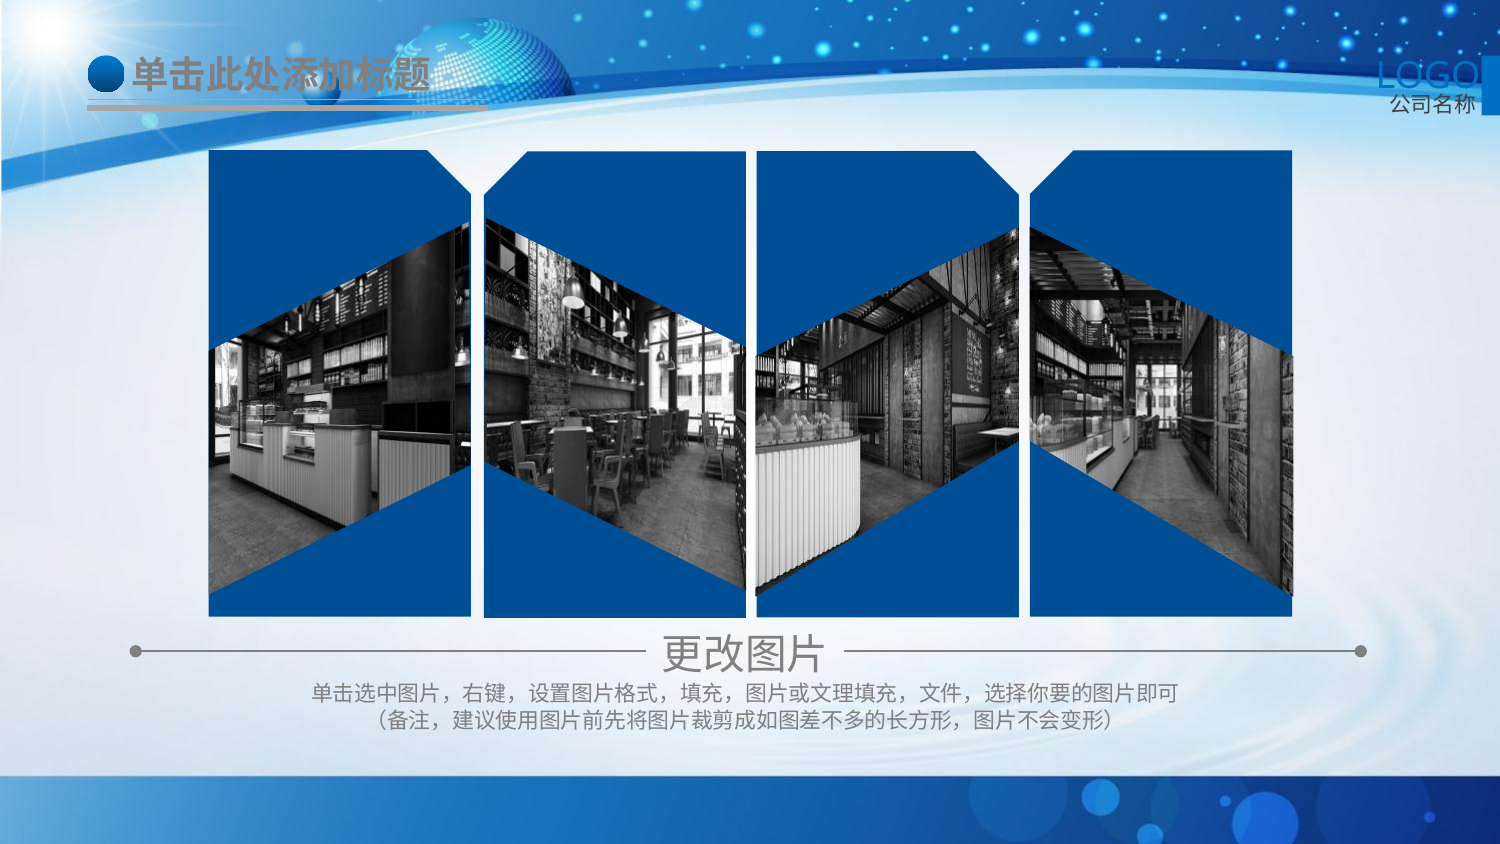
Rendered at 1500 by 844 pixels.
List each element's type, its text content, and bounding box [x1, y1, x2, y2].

text_box [1480, 54, 1500, 117]
text_box [753, 224, 1022, 599]
text_box 单击选中图片，右键，设置图片格式，填充，图片或文理填充，文件，选择你要的图片即可 （备注，建议使用图片前先将图片裁剪成如图差不多的长方形，图片不会变形） [284, 695, 1208, 740]
text_box 公司名称 [1374, 83, 1492, 125]
text_box [481, 216, 749, 593]
text_box [481, 149, 749, 456]
text_box [1027, 224, 1296, 599]
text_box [135, 620, 1361, 687]
text_box 单击此处添加标题 [116, 43, 490, 99]
text_box [1027, 148, 1295, 354]
text_box LOGO [1360, 43, 1496, 104]
text_box [1027, 442, 1295, 619]
text_box [85, 53, 127, 95]
text_box [754, 149, 1021, 354]
text_box [206, 467, 473, 619]
text_box [206, 148, 473, 350]
text_box [754, 443, 1021, 619]
picture [0, 0, 1500, 844]
text_box [206, 219, 473, 597]
text_box [481, 462, 749, 619]
